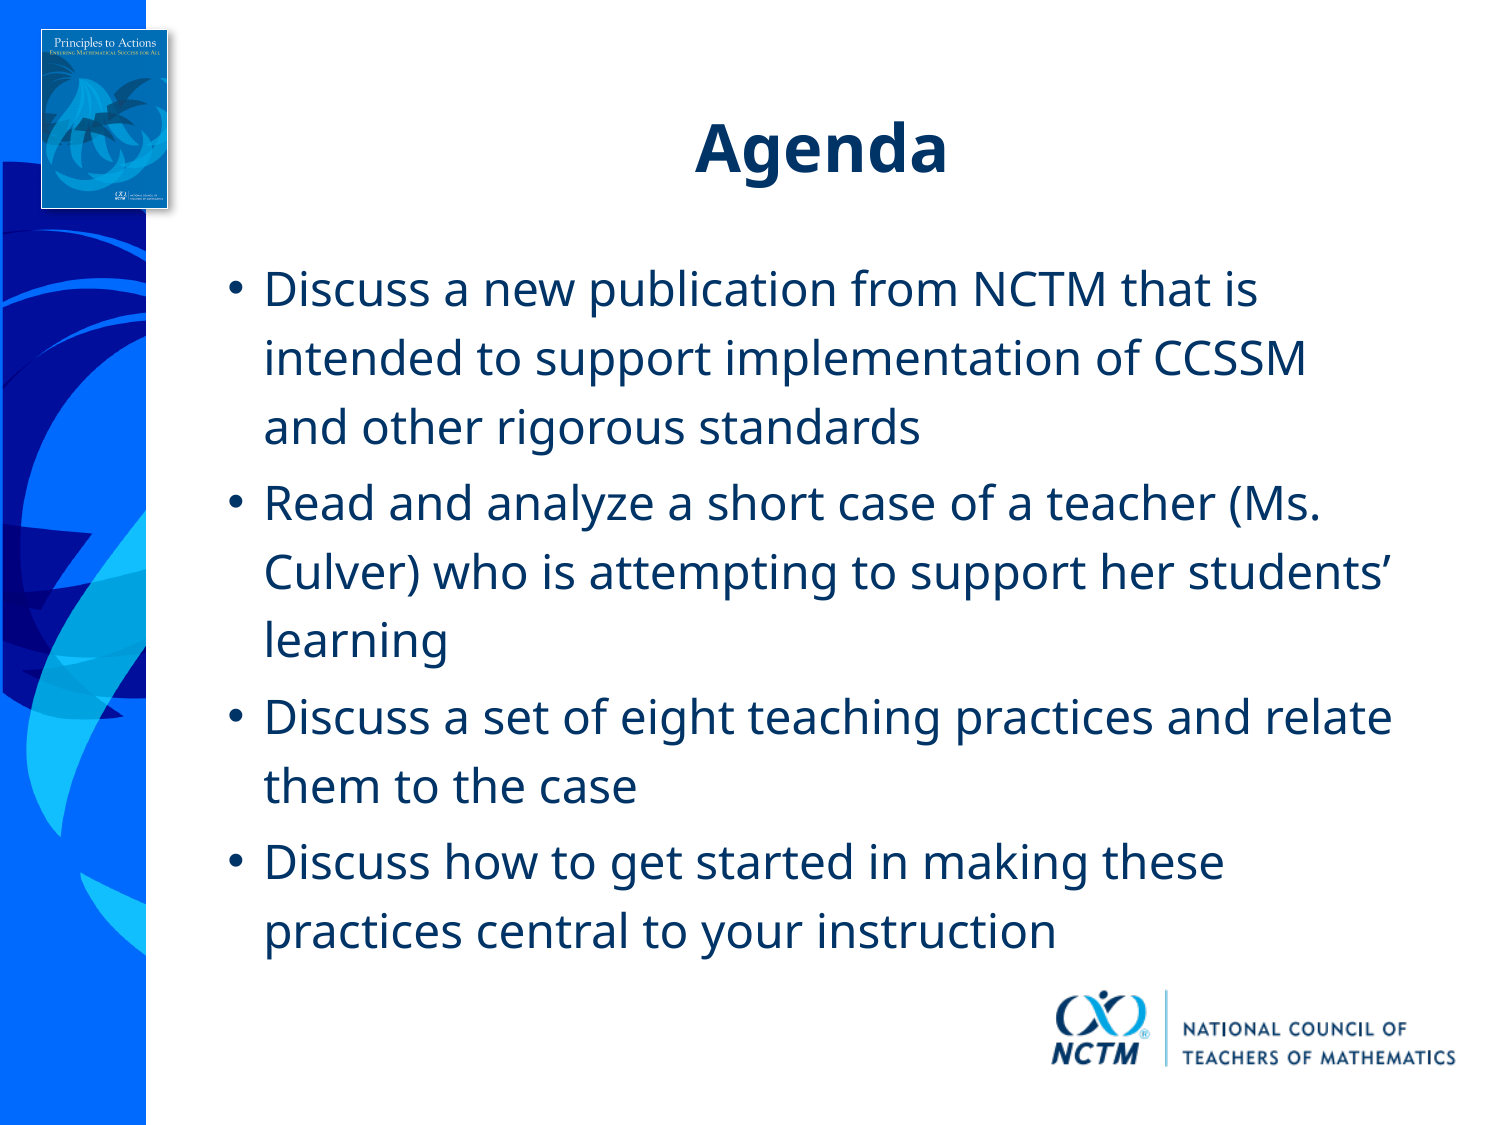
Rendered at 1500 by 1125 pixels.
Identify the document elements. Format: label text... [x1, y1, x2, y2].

picture [1034, 969, 1474, 1085]
text_box Discuss a new publication from NCTM that is intended to support implementation of CCSSM and other rigorous standards Read and analyze a short case of a teacher (Ms. Culver) who is attempting to support her students’ learning Discuss a set of eight teaching practices and relate them to the case Discuss how to get started in making these practices central to your instruction [212, 239, 1421, 999]
picture [0, 0, 168, 1125]
text_box Agenda [151, 52, 1500, 240]
